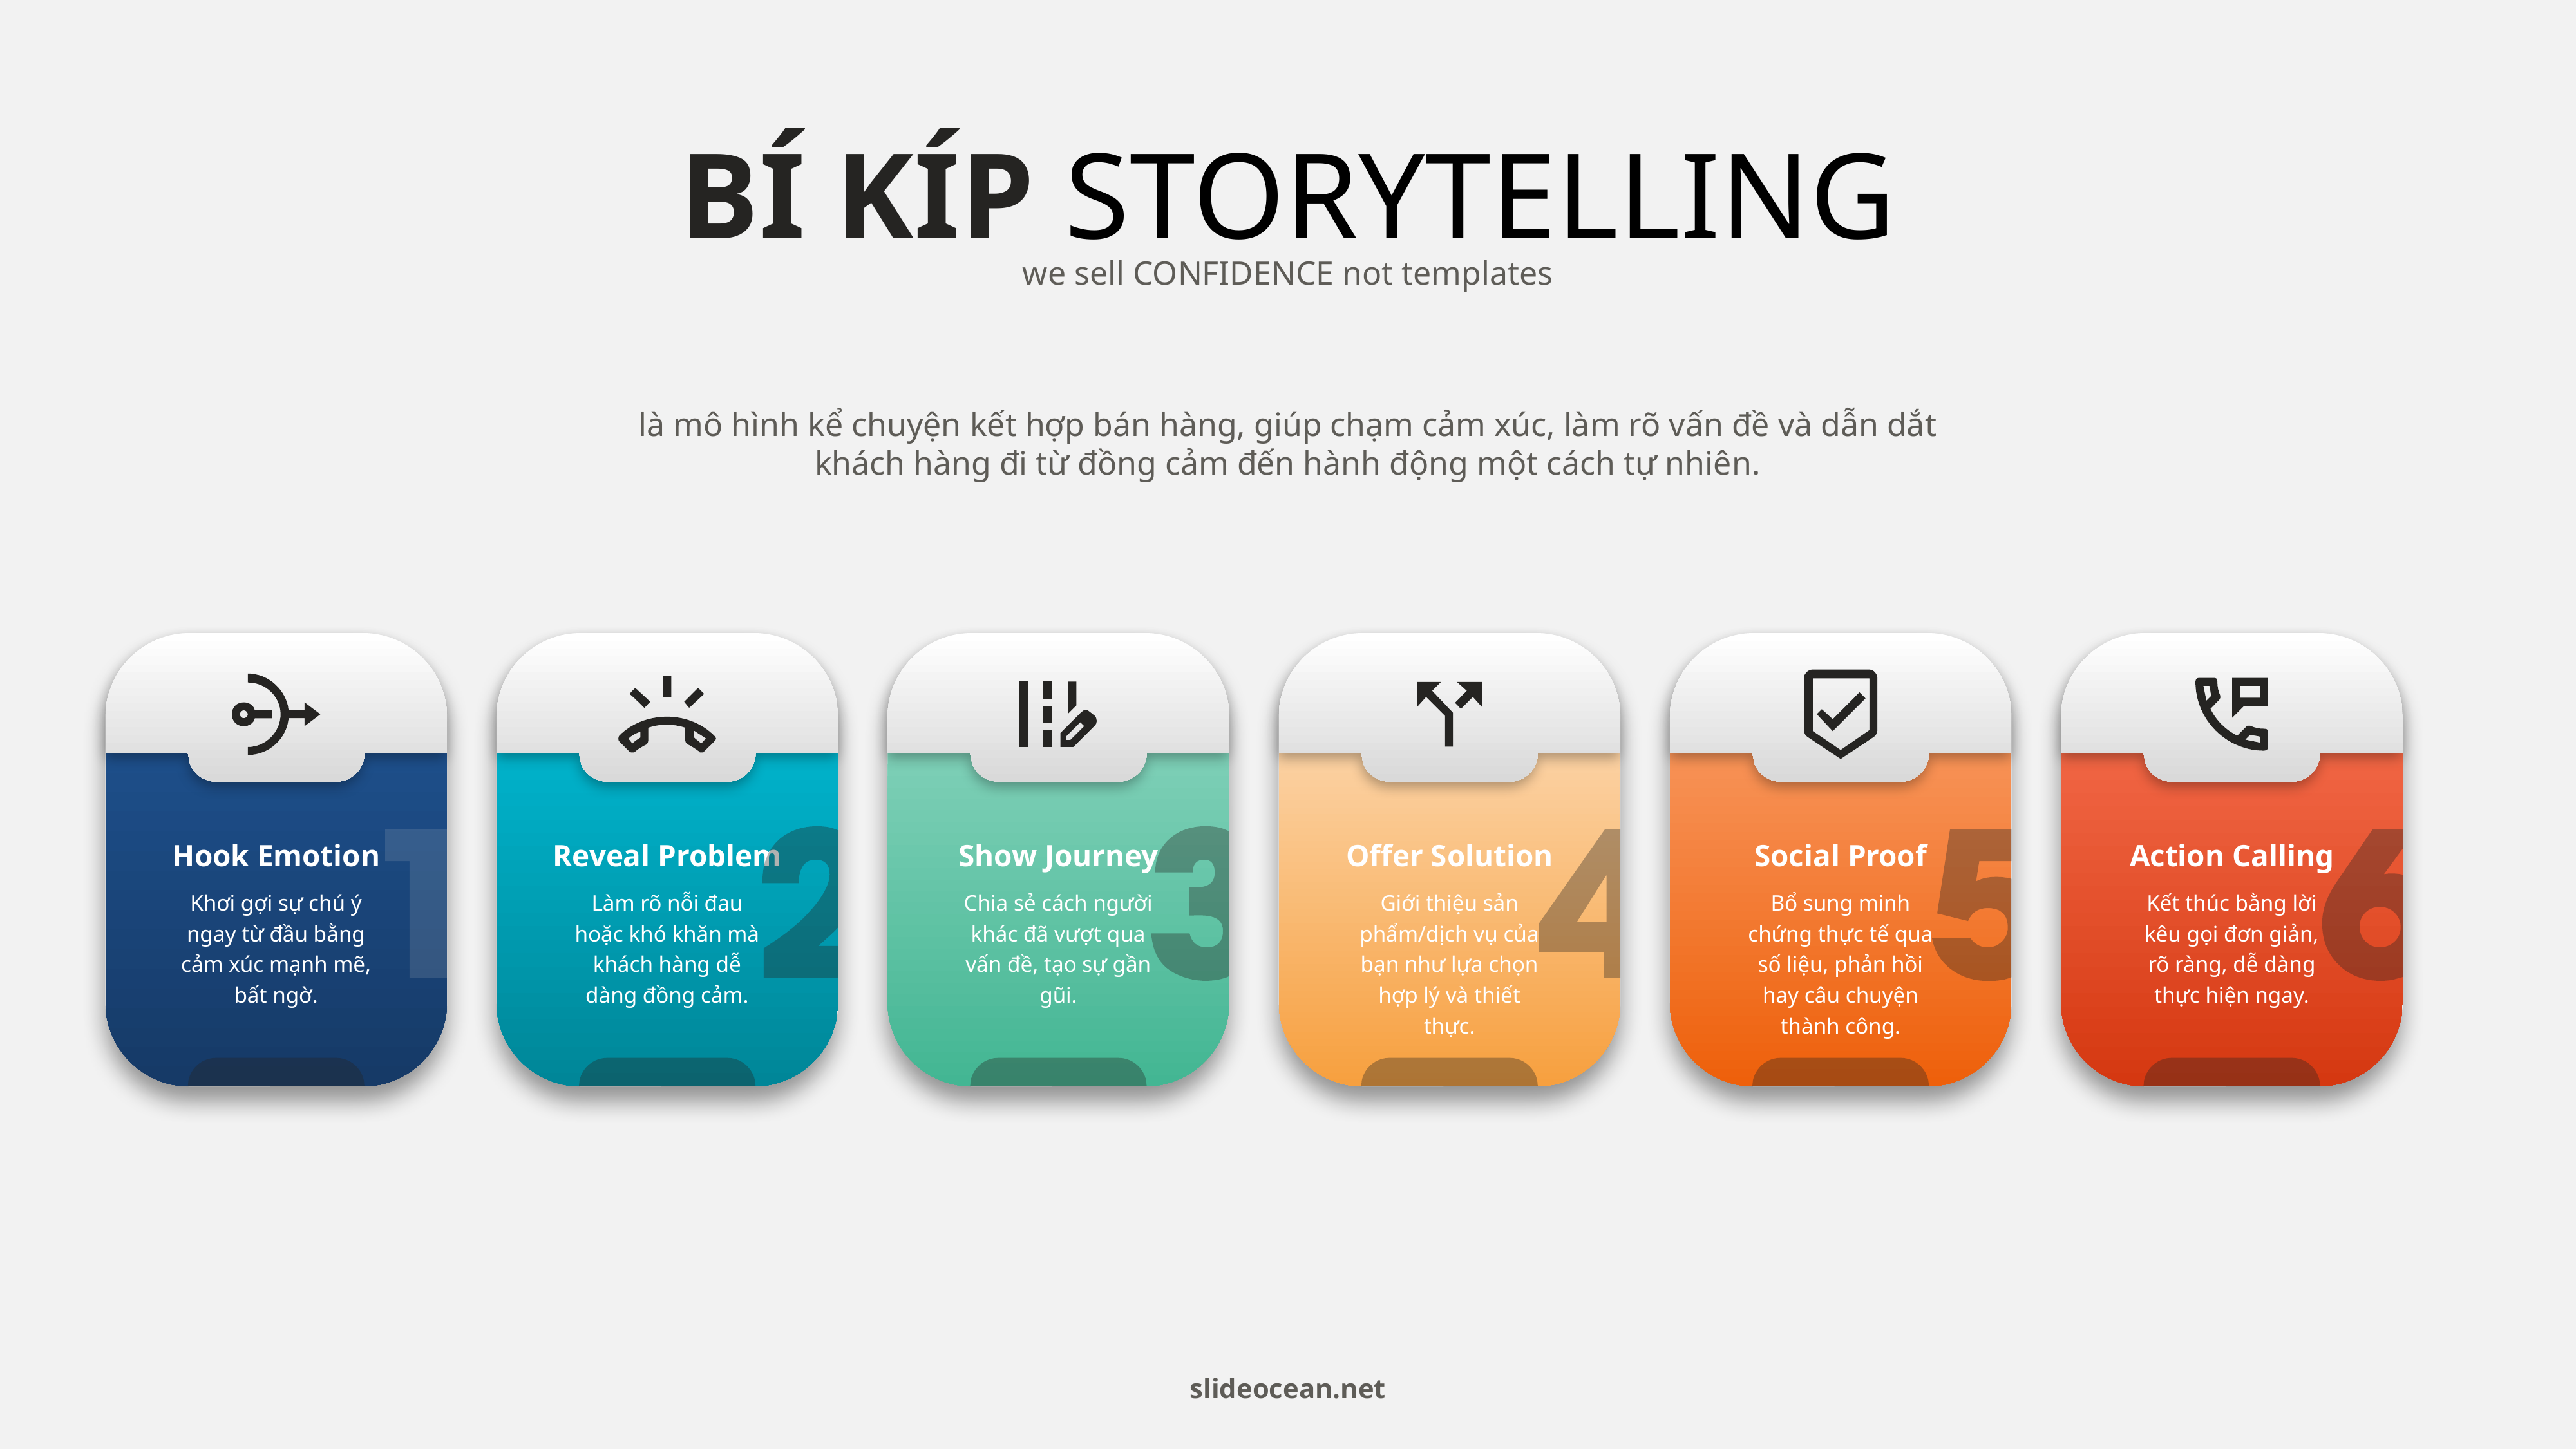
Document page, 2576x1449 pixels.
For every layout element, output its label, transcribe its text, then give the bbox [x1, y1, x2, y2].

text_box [231, 673, 321, 755]
text_box we sell CONFIDENCE not templates [1013, 267, 1563, 296]
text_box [496, 632, 838, 1087]
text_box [105, 632, 448, 1087]
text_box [1278, 632, 1621, 1087]
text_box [1669, 632, 2012, 1087]
text_box là mô hình kể chuyện kết hợp bán hàng, giúp chạm cảm xúc, làm rõ vấn đề và dẫn dắt khách hàng đi từ đồng cảm đến hành động một cách tự nhiên. [627, 399, 1949, 486]
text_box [1019, 681, 1098, 748]
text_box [887, 632, 1230, 1087]
text_box slideocean.net [1180, 1367, 1396, 1409]
text_box BÍ KÍP STORYTELLING [670, 116, 1906, 267]
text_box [2060, 632, 2403, 1087]
